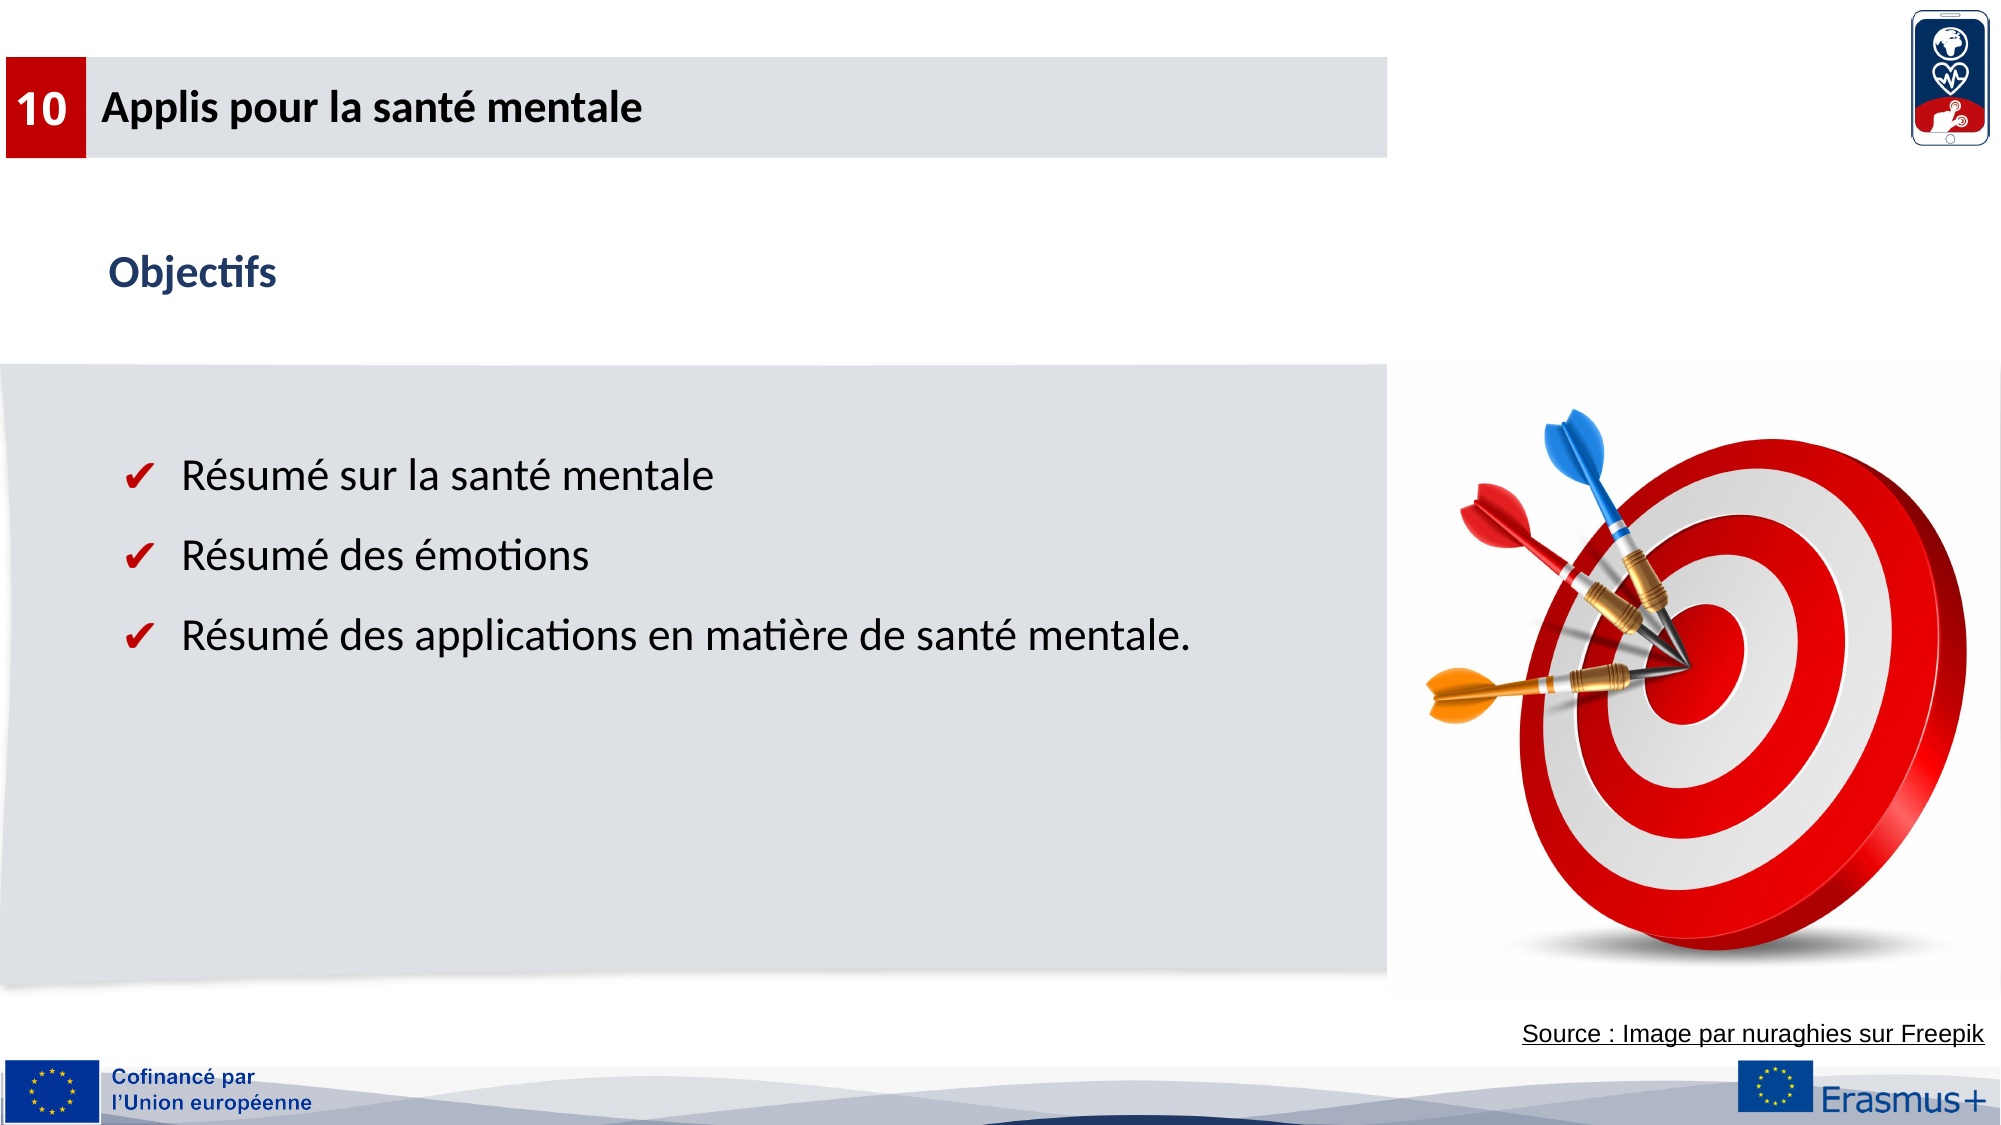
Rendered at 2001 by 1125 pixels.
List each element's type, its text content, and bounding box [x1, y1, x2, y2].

text_box [6, 57, 86, 72]
text_box 10 [0, 72, 92, 143]
picture [0, 1055, 2001, 1125]
text_box Source : Image par nuraghies sur Freepik [1363, 1009, 2000, 1055]
list Résumé sur la santé mentale Résumé des émotions Résumé des applications en matière de santé mentale. [91, 437, 1382, 986]
picture [1387, 361, 2000, 998]
text_box [6, 143, 87, 159]
title Objectifs [93, 221, 1819, 324]
text_box Applis pour la santé mentale [86, 57, 1388, 158]
picture [1911, 10, 1990, 146]
